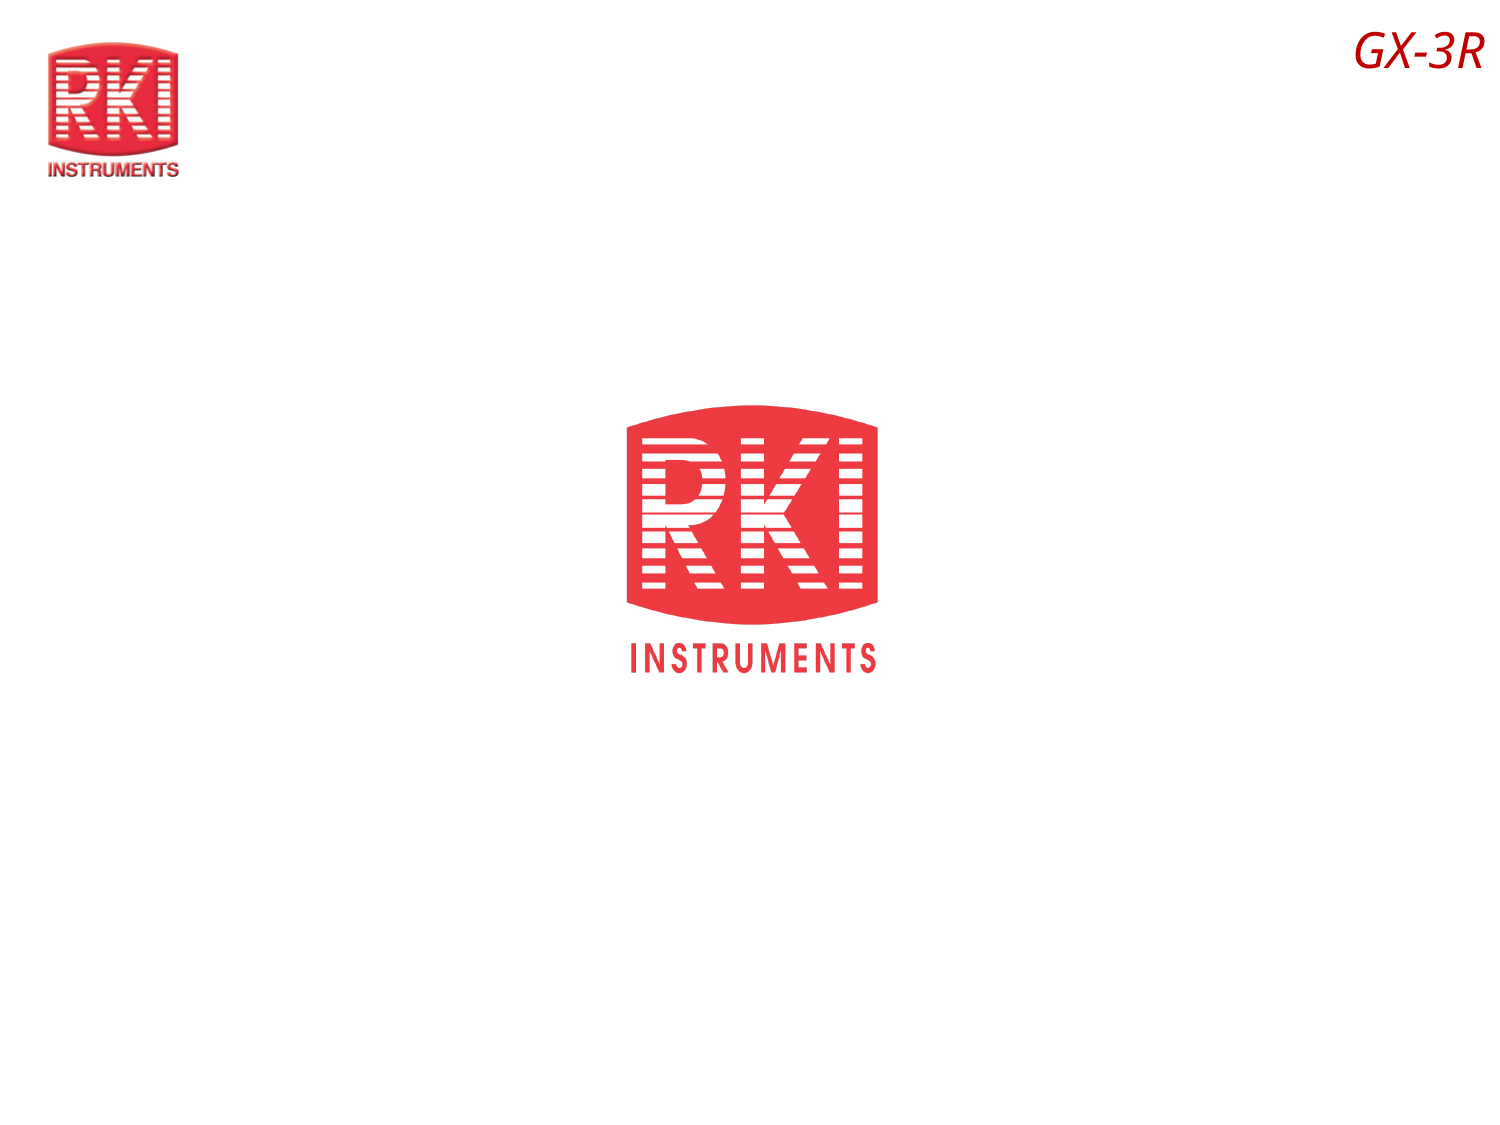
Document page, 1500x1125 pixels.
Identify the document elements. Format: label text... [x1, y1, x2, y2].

picture [37, 37, 188, 184]
picture [570, 330, 930, 795]
text_box GX-3R [1307, 11, 1500, 87]
